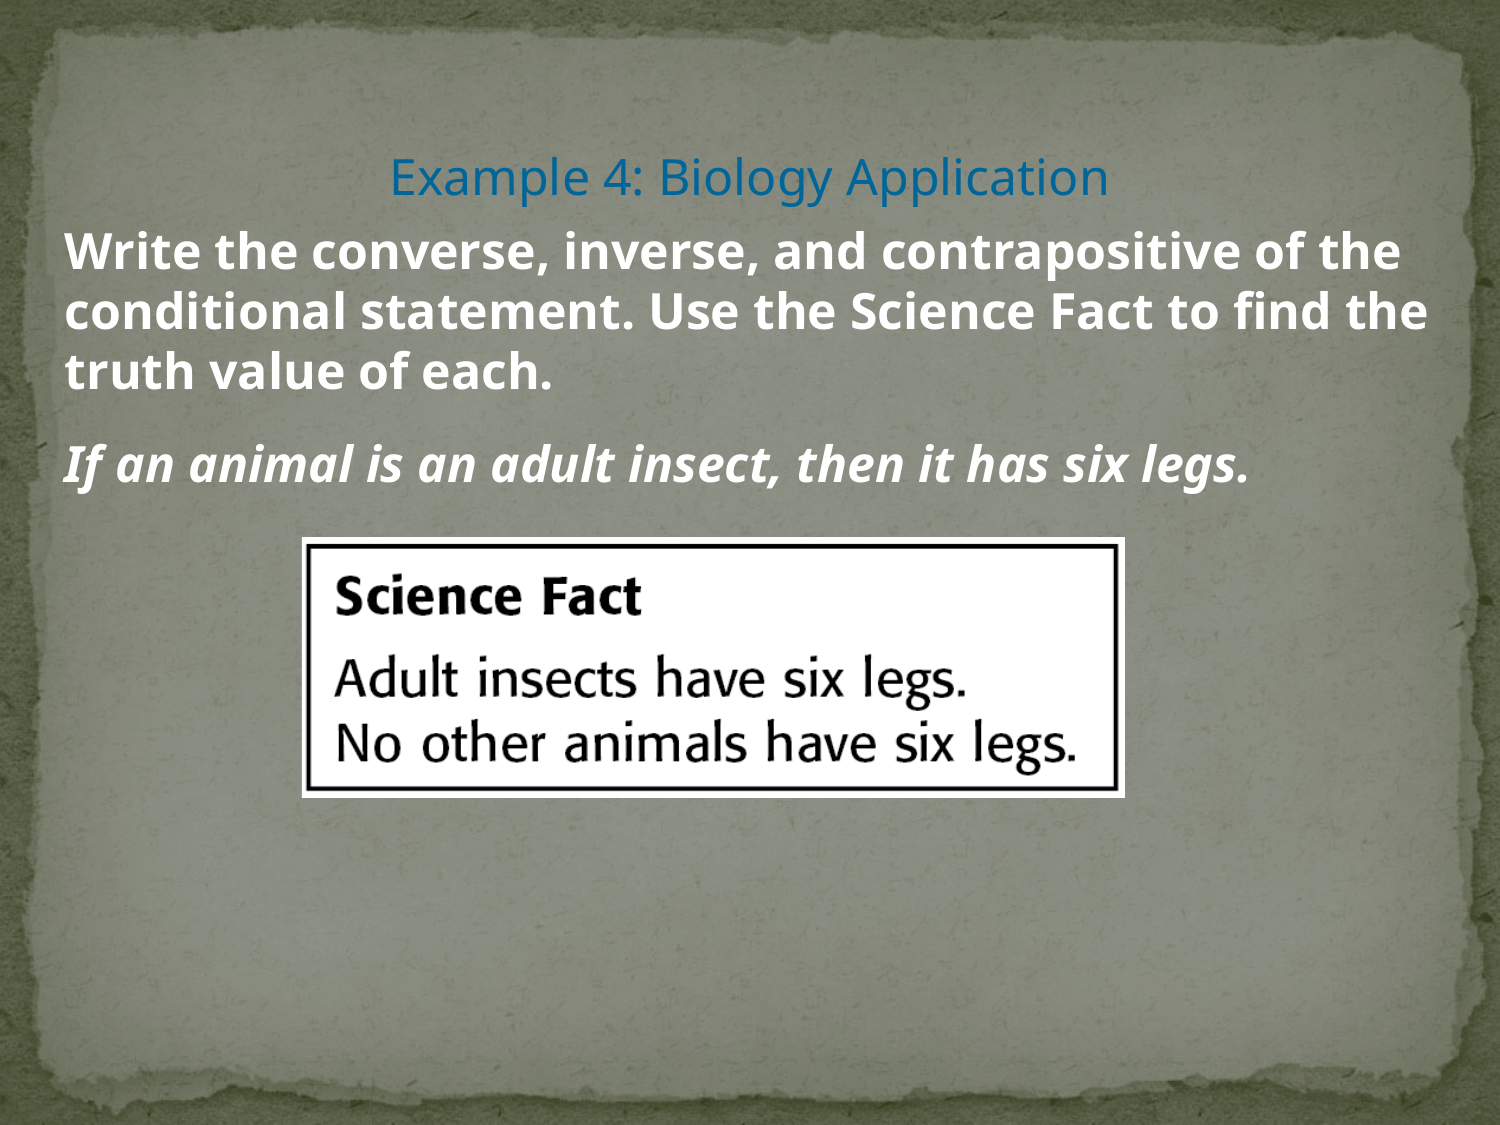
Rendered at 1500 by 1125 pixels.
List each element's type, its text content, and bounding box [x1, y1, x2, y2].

picture [303, 539, 1126, 798]
text_box Write the converse, inverse, and contrapositive of the conditional statement. Use the Science Fact to find the truth value of each. [50, 213, 1450, 408]
text_box If an animal is an adult insect, then it has six legs. [50, 424, 1438, 500]
text_box Example 4: Biology Application [0, 137, 1500, 213]
